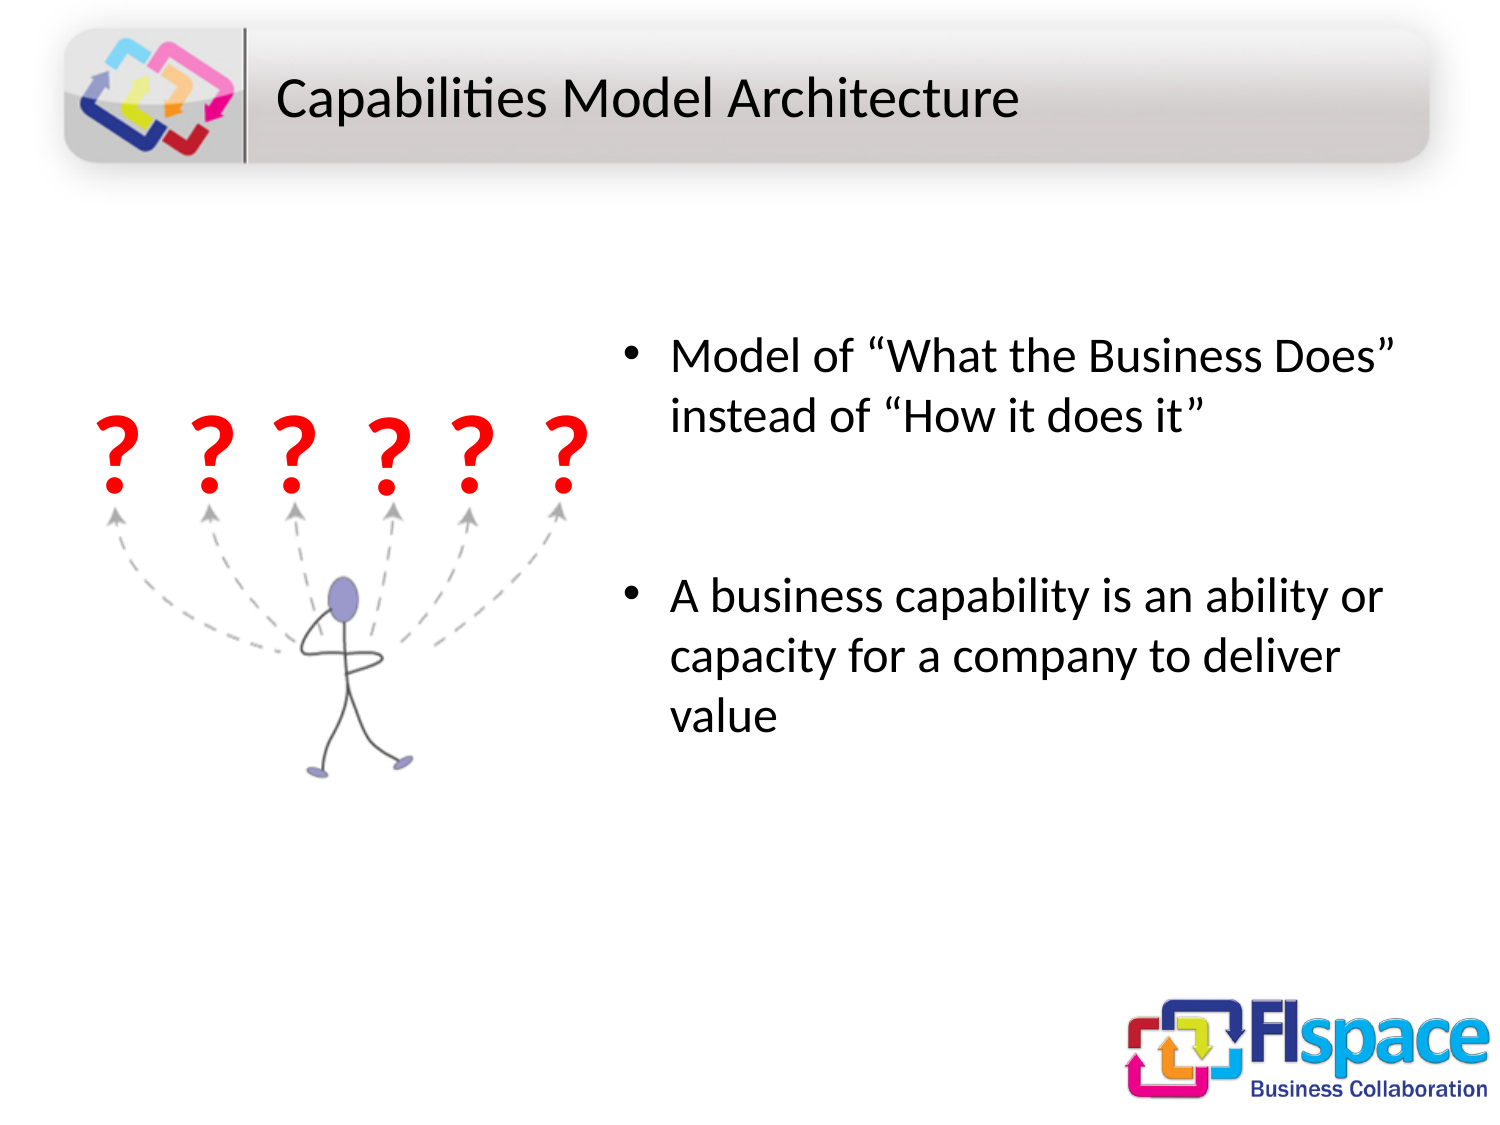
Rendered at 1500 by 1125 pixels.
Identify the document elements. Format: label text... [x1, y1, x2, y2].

text_box ? [431, 373, 514, 497]
title Capabilities Model Architecture [261, 39, 1401, 149]
text_box ? [348, 375, 431, 497]
picture [0, 0, 1500, 253]
text_box ? [76, 373, 160, 524]
text_box ? [525, 373, 608, 524]
picture [1118, 993, 1496, 1101]
text_box ? [253, 373, 337, 497]
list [100, 498, 572, 792]
text_box ? [171, 373, 253, 497]
text_box Model of “What the Business Does” instead of “How it does it” A business capability is an ability or capacity for a company to deliver value [608, 255, 1436, 796]
